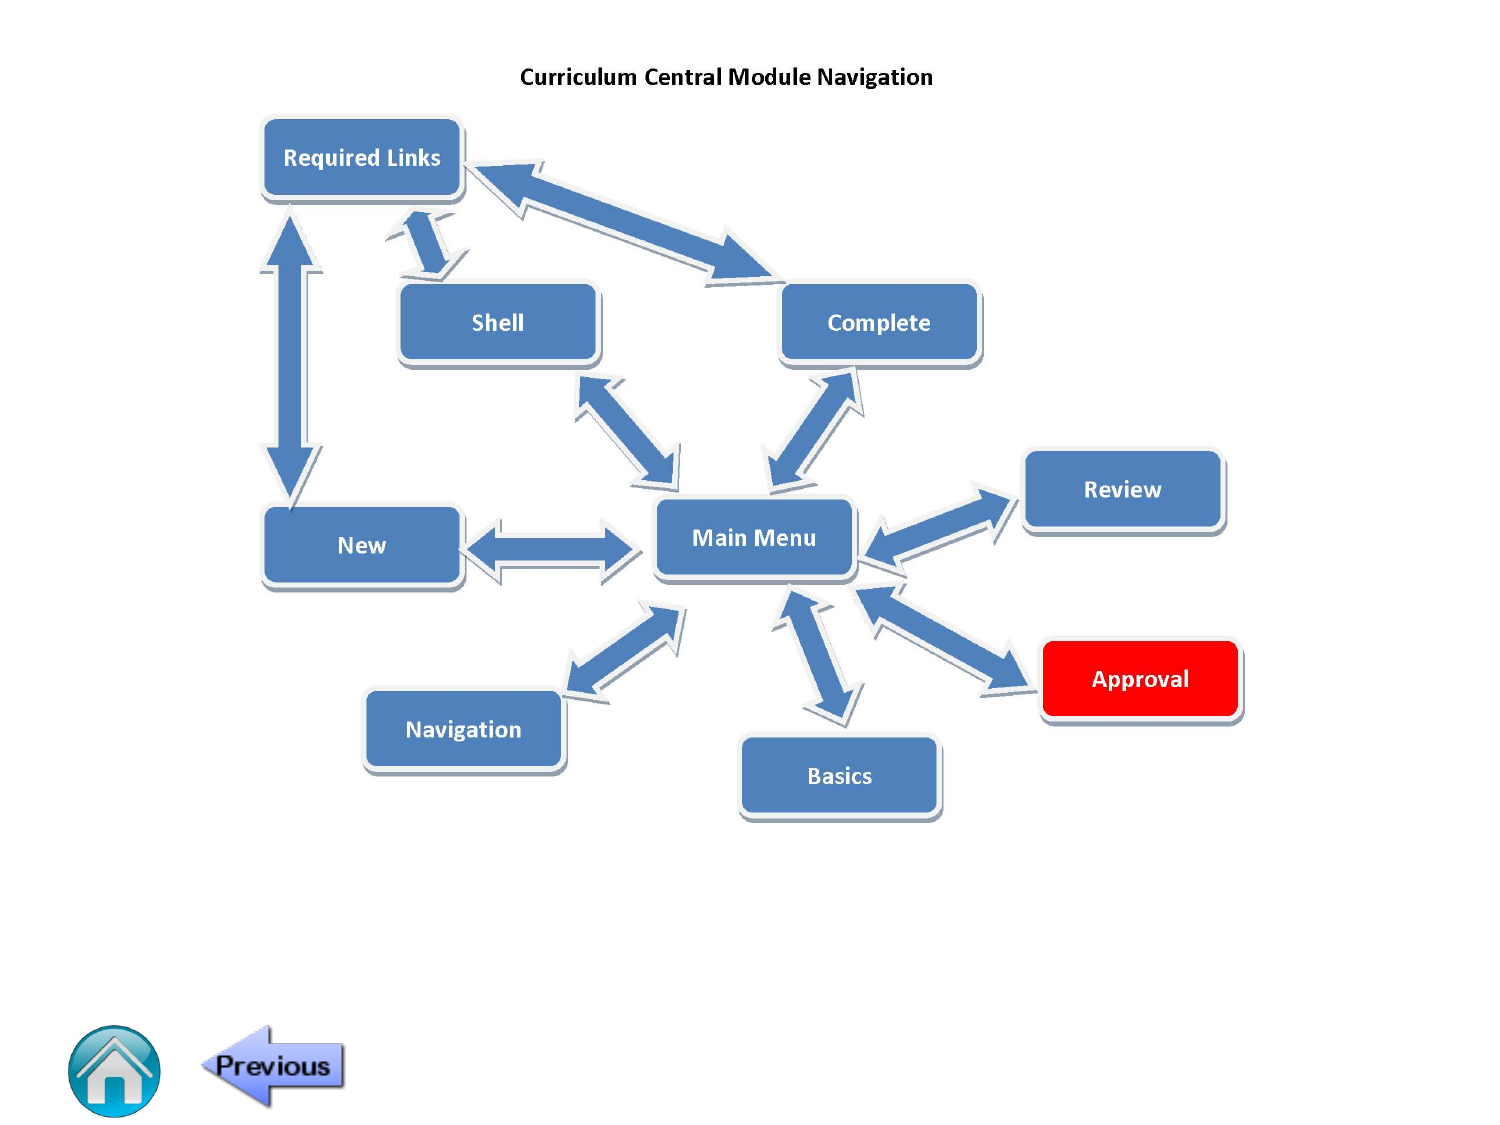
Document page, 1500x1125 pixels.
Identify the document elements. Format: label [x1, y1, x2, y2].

picture [62, 37, 1366, 1122]
